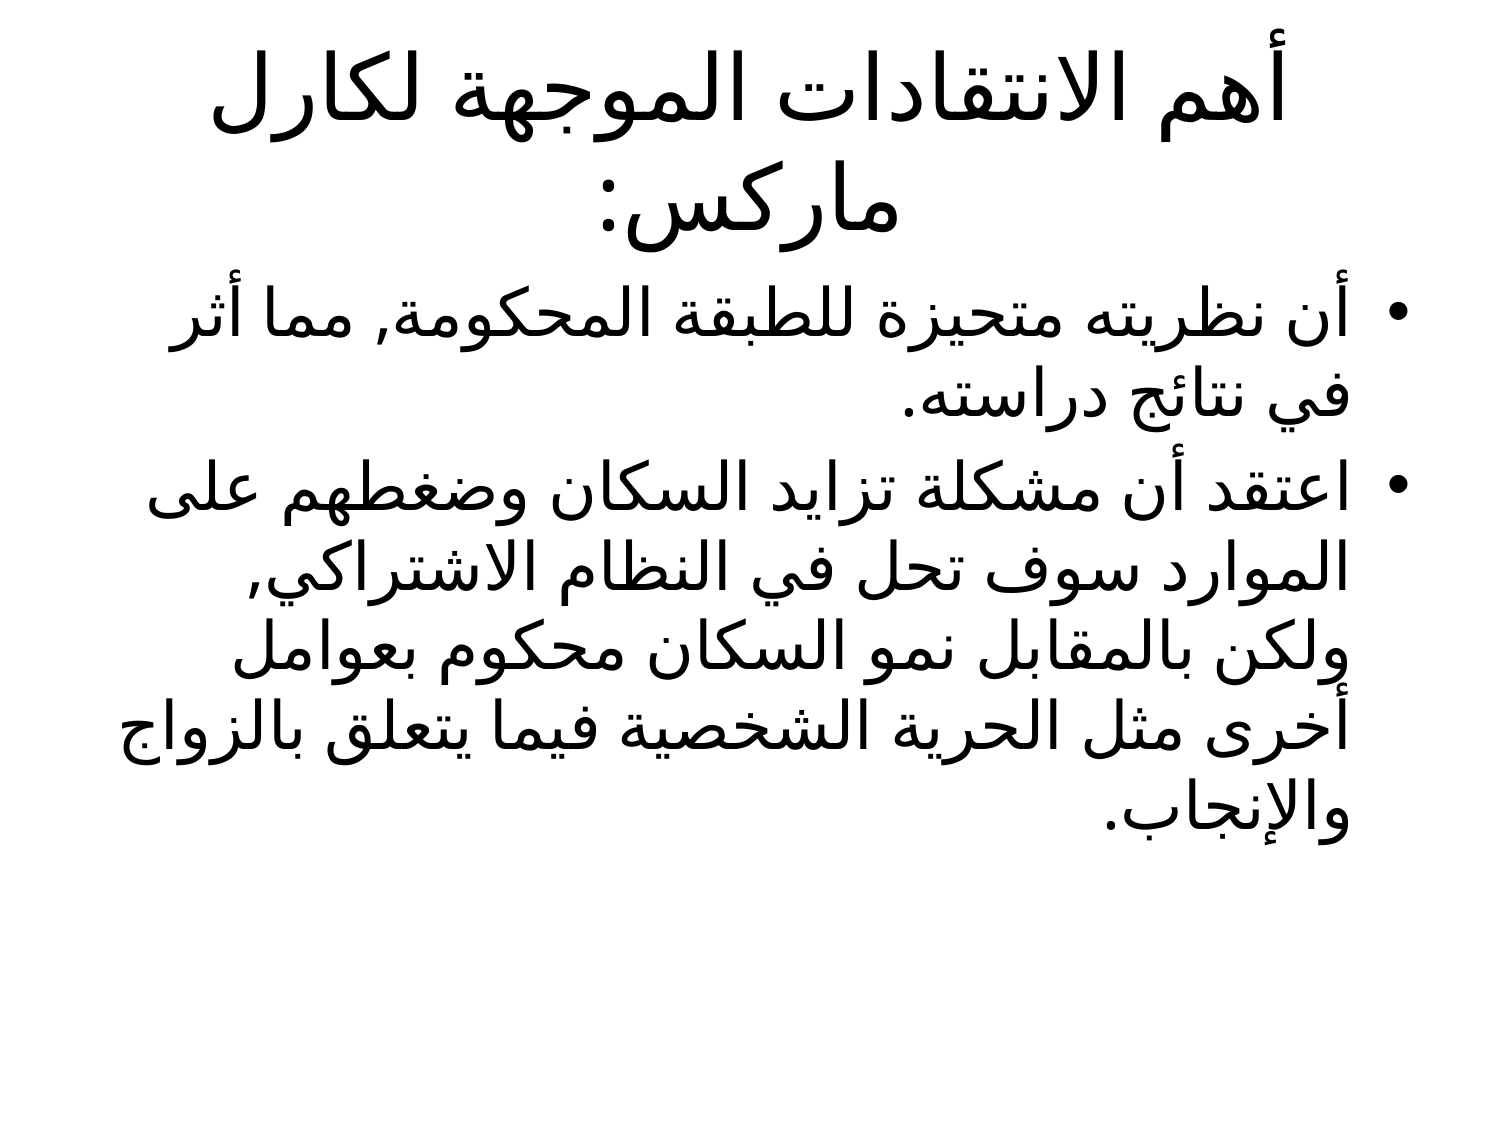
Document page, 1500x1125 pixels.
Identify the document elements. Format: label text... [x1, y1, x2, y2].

list أن نظريته متحيزة للطبقة المحكومة, مما أثر في نتائج دراسته. اعتقد أن مشكلة تزايد السكان وضغطهم على الموارد سوف تحل في النظام الاشتراكي, ولكن بالمقابل نمو السكان محكوم بعوامل أخرى مثل الحرية الشخصية فيما يتعلق بالزواج والإنجاب. [75, 262, 1425, 1005]
title أهم الانتقادات الموجهة لكارل ماركس: [75, 45, 1425, 233]
